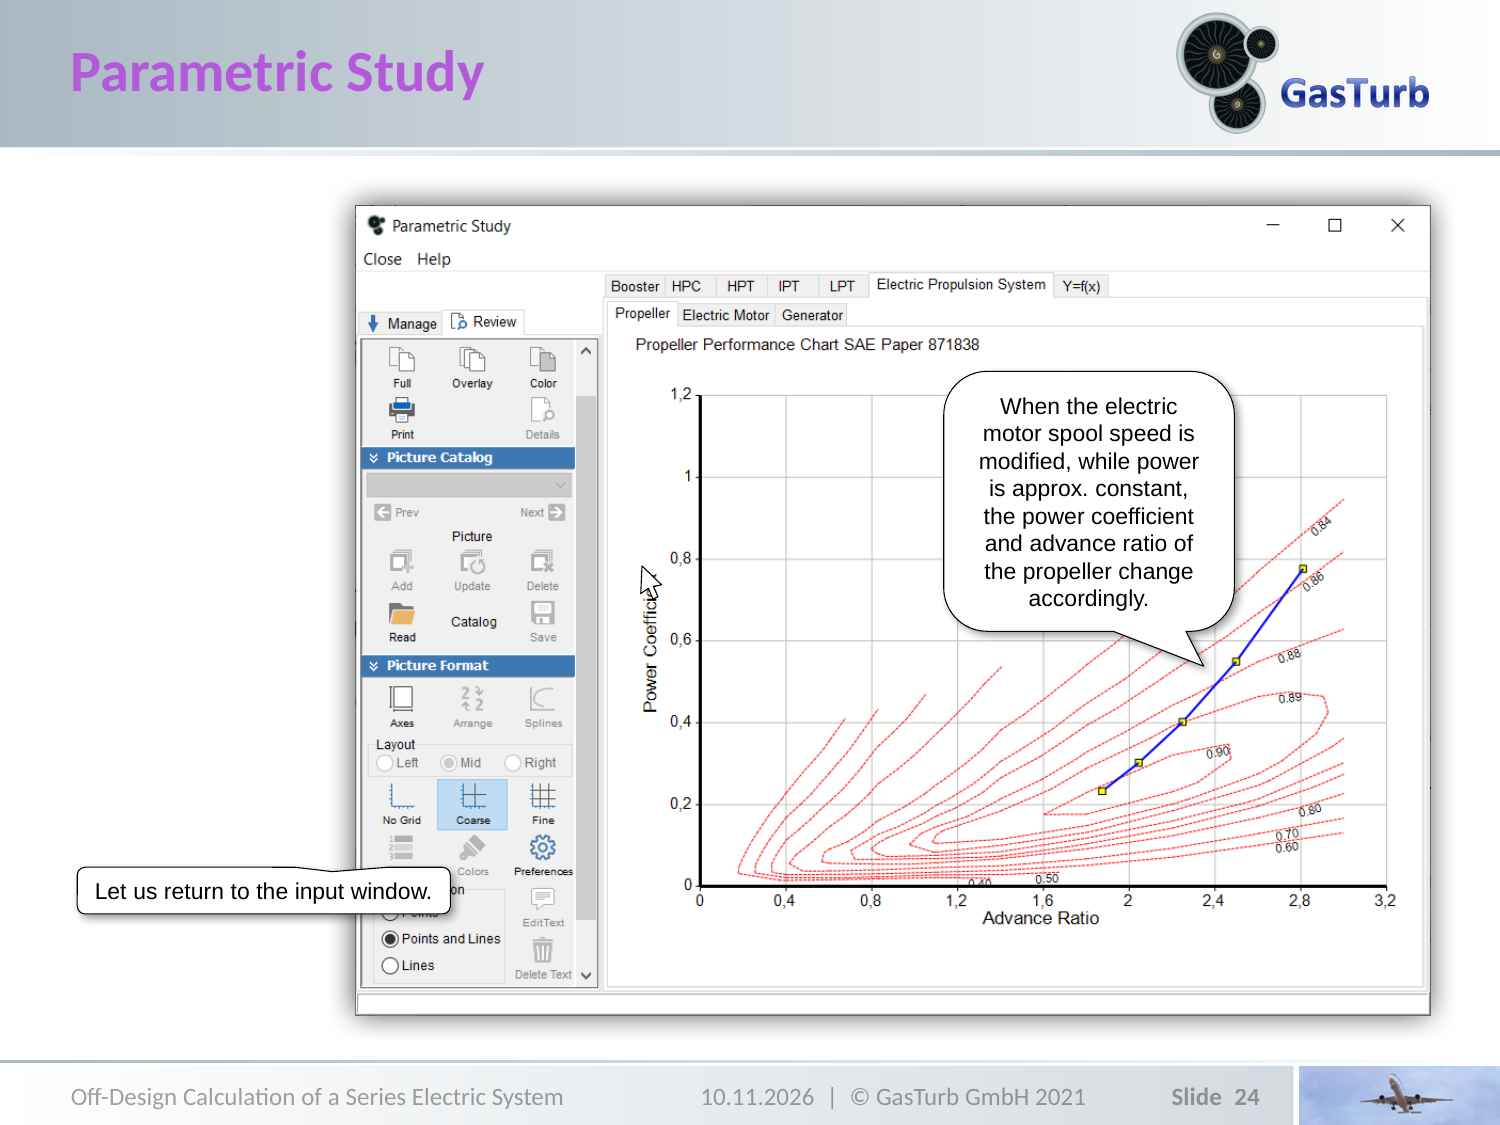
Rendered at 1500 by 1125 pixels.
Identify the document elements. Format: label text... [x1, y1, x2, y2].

slide_number 24 [1234, 1065, 1294, 1125]
picture [355, 205, 1431, 1017]
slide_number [665, 1065, 827, 1125]
picture [0, 1060, 1500, 1125]
text_box Let us return to the input window. [77, 867, 355, 914]
title Parametric Study [70, 0, 1164, 148]
footer Off-Design Calculation of a Series Electric System [0, 1065, 665, 1125]
picture [0, 0, 1500, 156]
